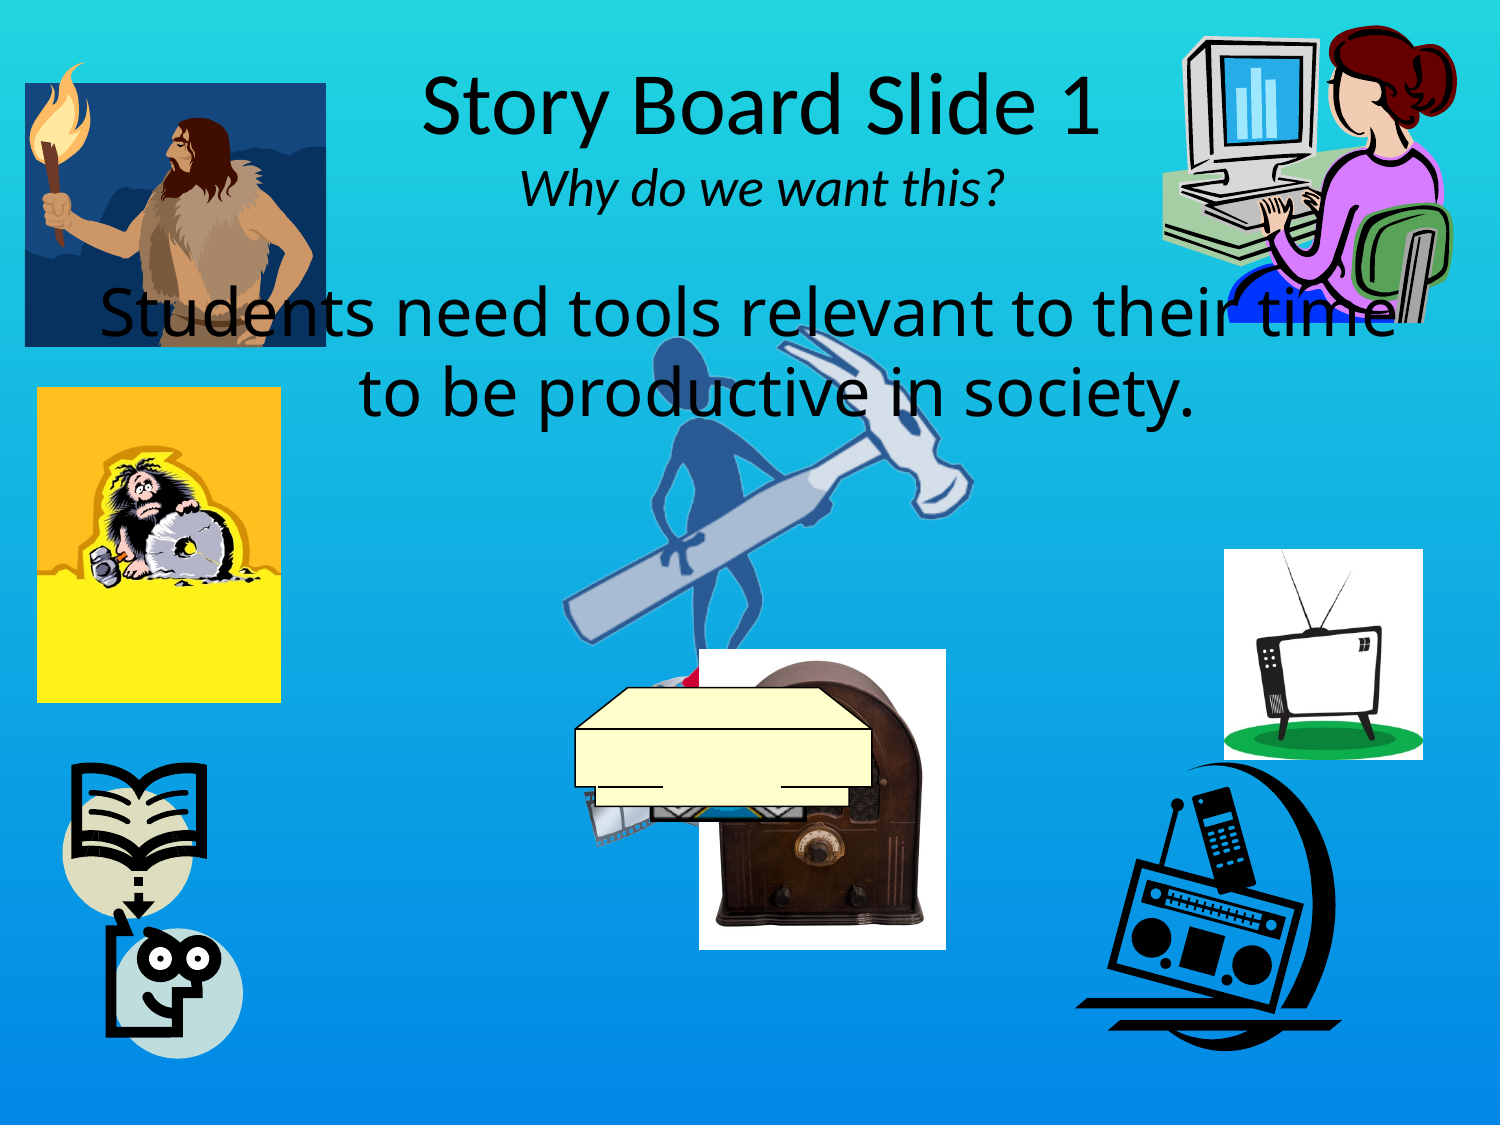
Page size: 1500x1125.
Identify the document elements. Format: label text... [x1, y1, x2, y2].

title Story Board Slide 1 Why do we want this? [87, 37, 1157, 225]
list Students need tools relevant to their time to be productive in society. [75, 262, 1425, 1005]
picture [1162, 24, 1458, 326]
picture [562, 324, 974, 951]
picture [24, 62, 327, 348]
picture [1225, 550, 1422, 759]
picture [1074, 764, 1343, 1052]
picture [0, 387, 281, 702]
picture [62, 764, 244, 1059]
